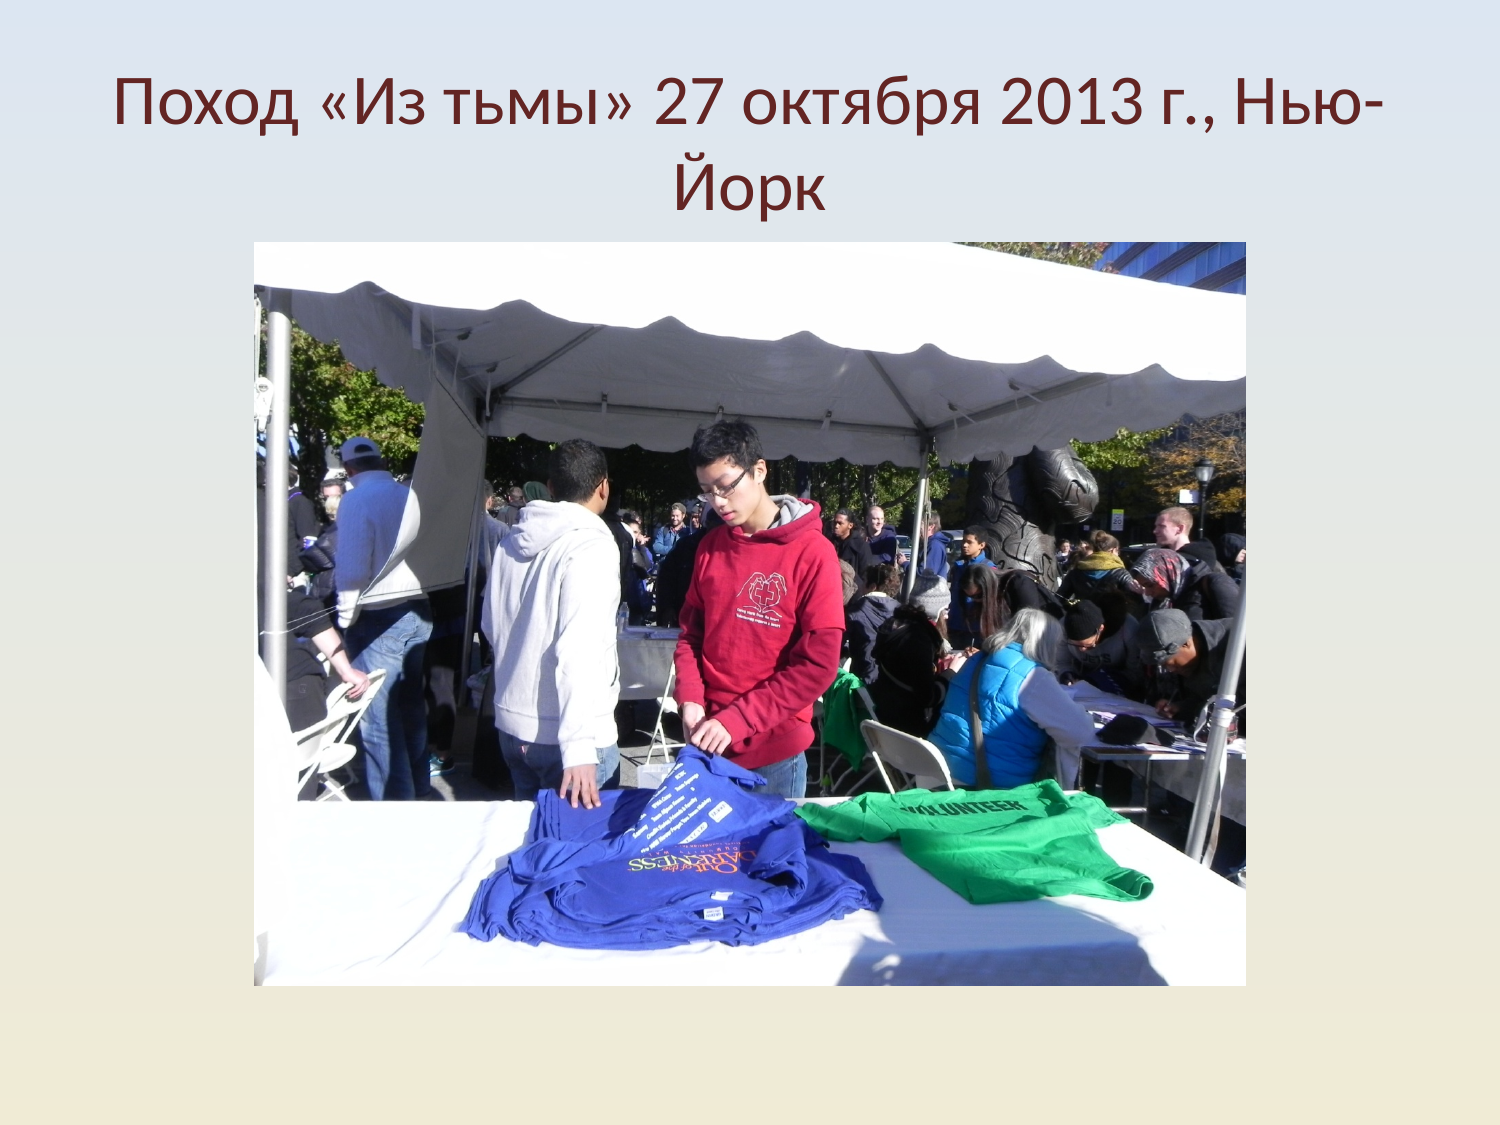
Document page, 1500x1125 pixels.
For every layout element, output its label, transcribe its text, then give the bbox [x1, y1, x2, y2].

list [254, 242, 1246, 986]
title Поход «Из тьмы» 27 октября 2013 г., Нью-Йорк [74, 44, 1426, 233]
